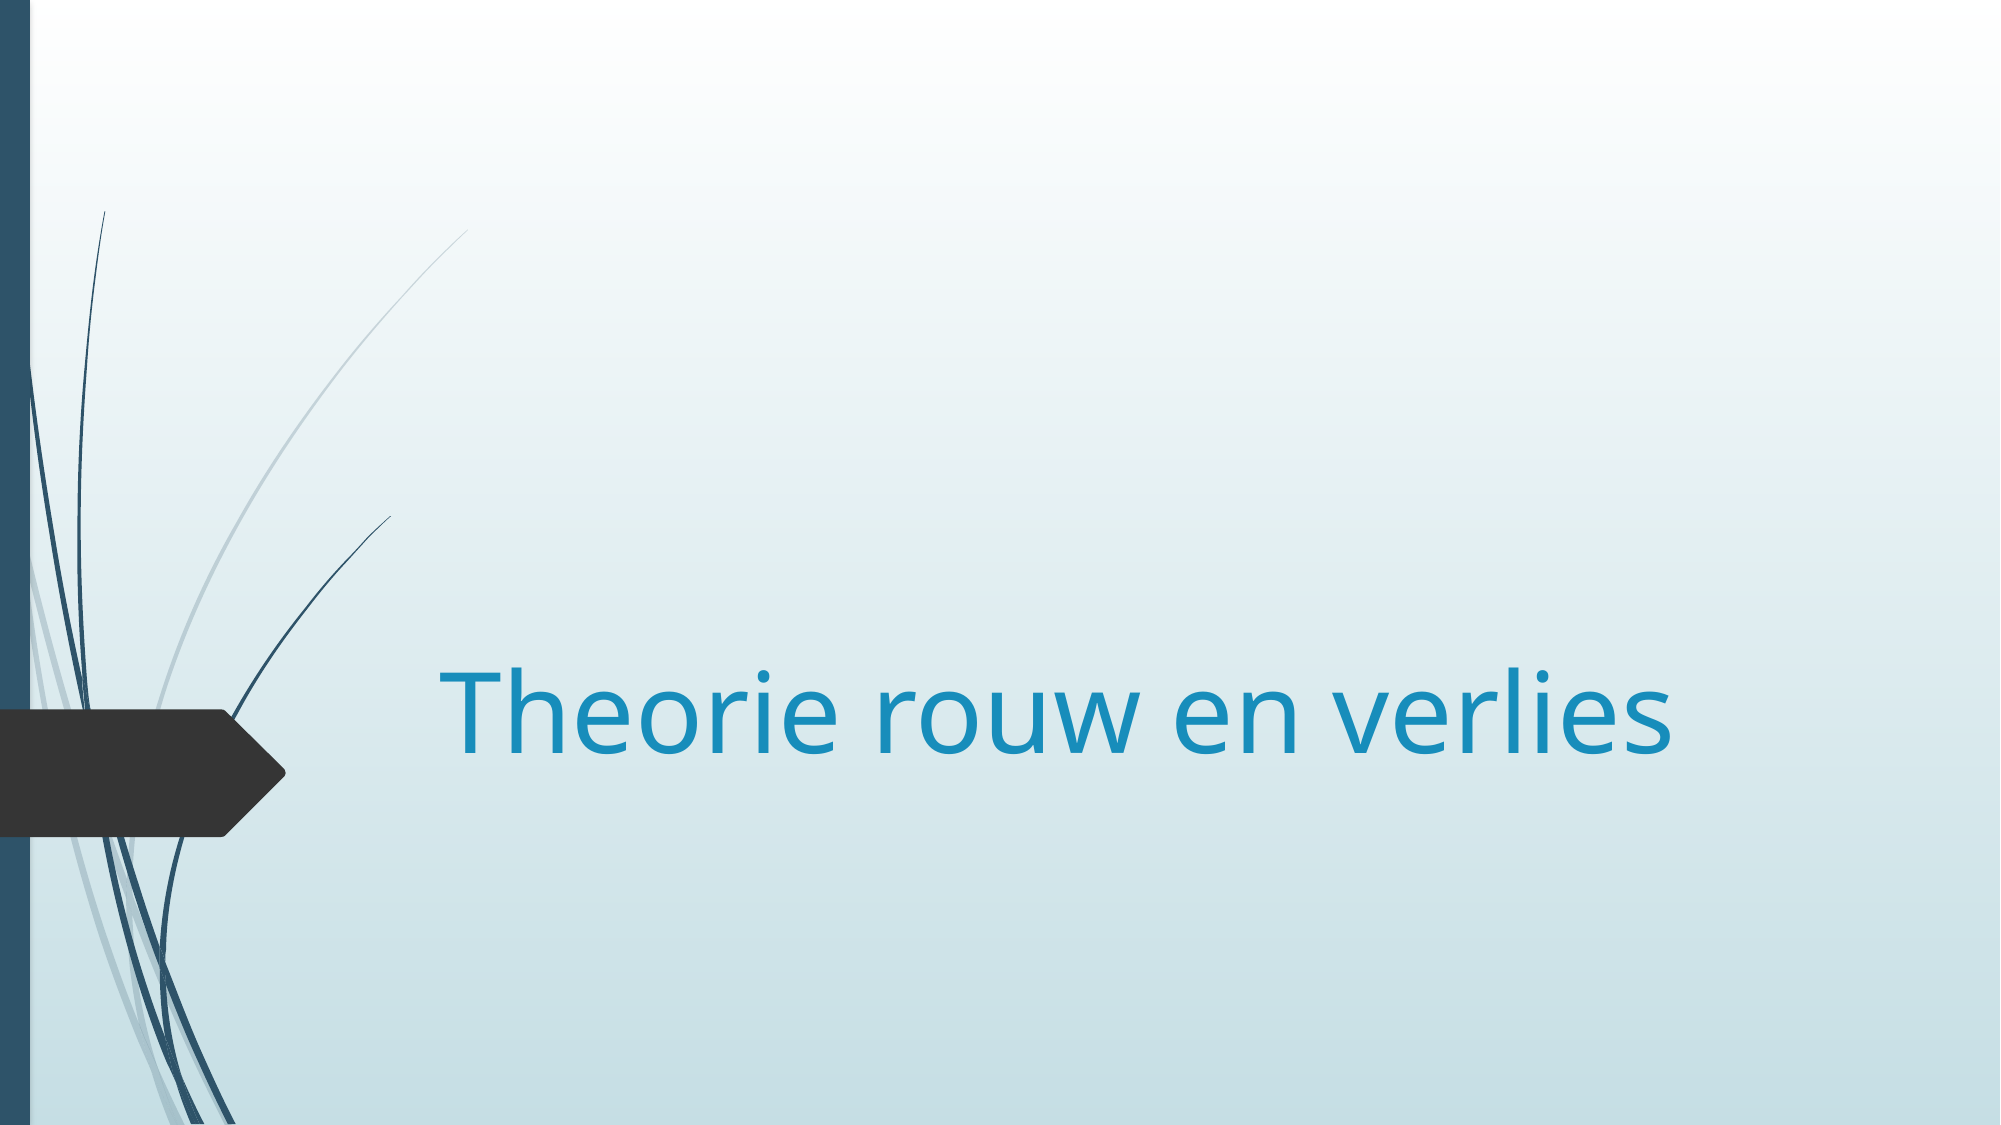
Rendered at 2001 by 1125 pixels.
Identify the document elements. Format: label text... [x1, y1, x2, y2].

title Theorie rouw en verlies [424, 412, 1888, 784]
